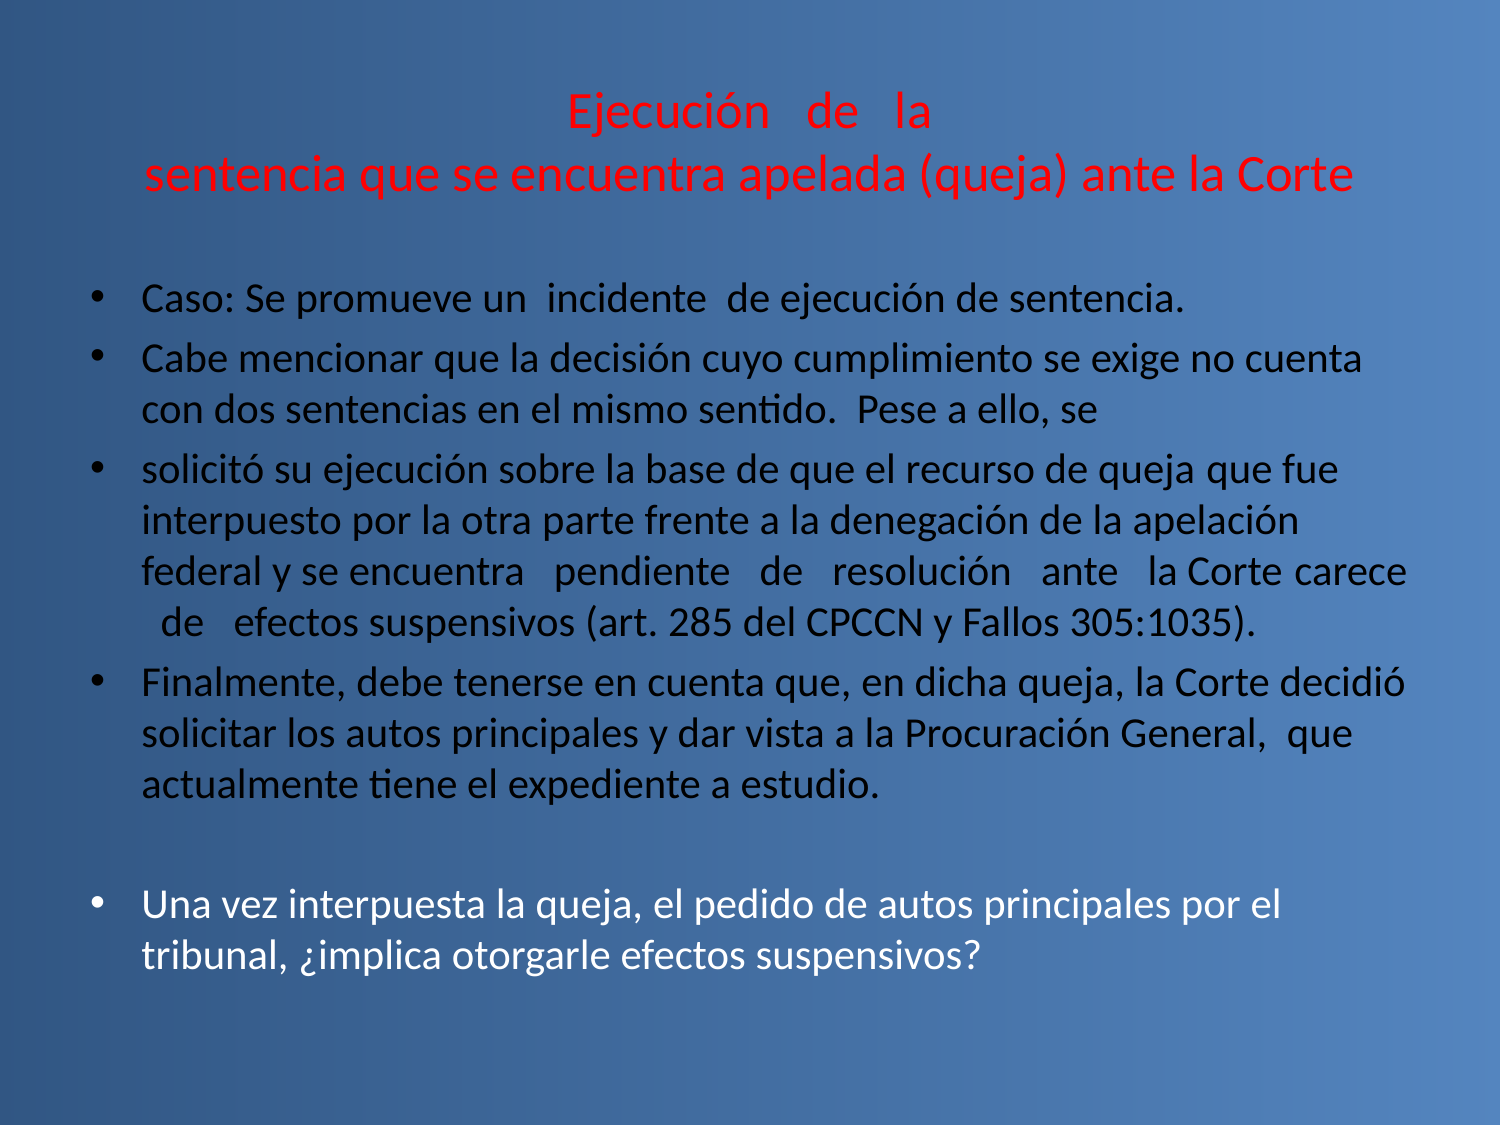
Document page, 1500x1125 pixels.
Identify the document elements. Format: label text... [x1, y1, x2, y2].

title Ejecución de la sentencia que se encuentra apelada (queja) ante la Corte [75, 45, 1425, 233]
list Caso: Se promueve un incidente de ejecución de sentencia. Cabe mencionar que la decisión cuyo cumplimiento se exige no cuenta con dos sentencias en el mismo sentido. Pese a ello, se solicitó su ejecución sobre la base de que el recurso de queja ­que fue interpuesto por la otra parte frente a la denegación de la apelación federal y se encuentra pendiente de resolución ante la Corte­ carece de efectos suspensivos (art. 285 del CPCCN y Fallos 305:1035). Finalmente, debe tenerse en cuenta que, en dicha queja, la Corte decidió solicitar los autos principales y dar vista a la Procuración General, que actualmente tiene el expediente a estudio. Una vez interpuesta la queja, el pedido de autos principales por el tribunal, ¿implica otorgarle efectos suspensivos? [75, 262, 1425, 1005]
